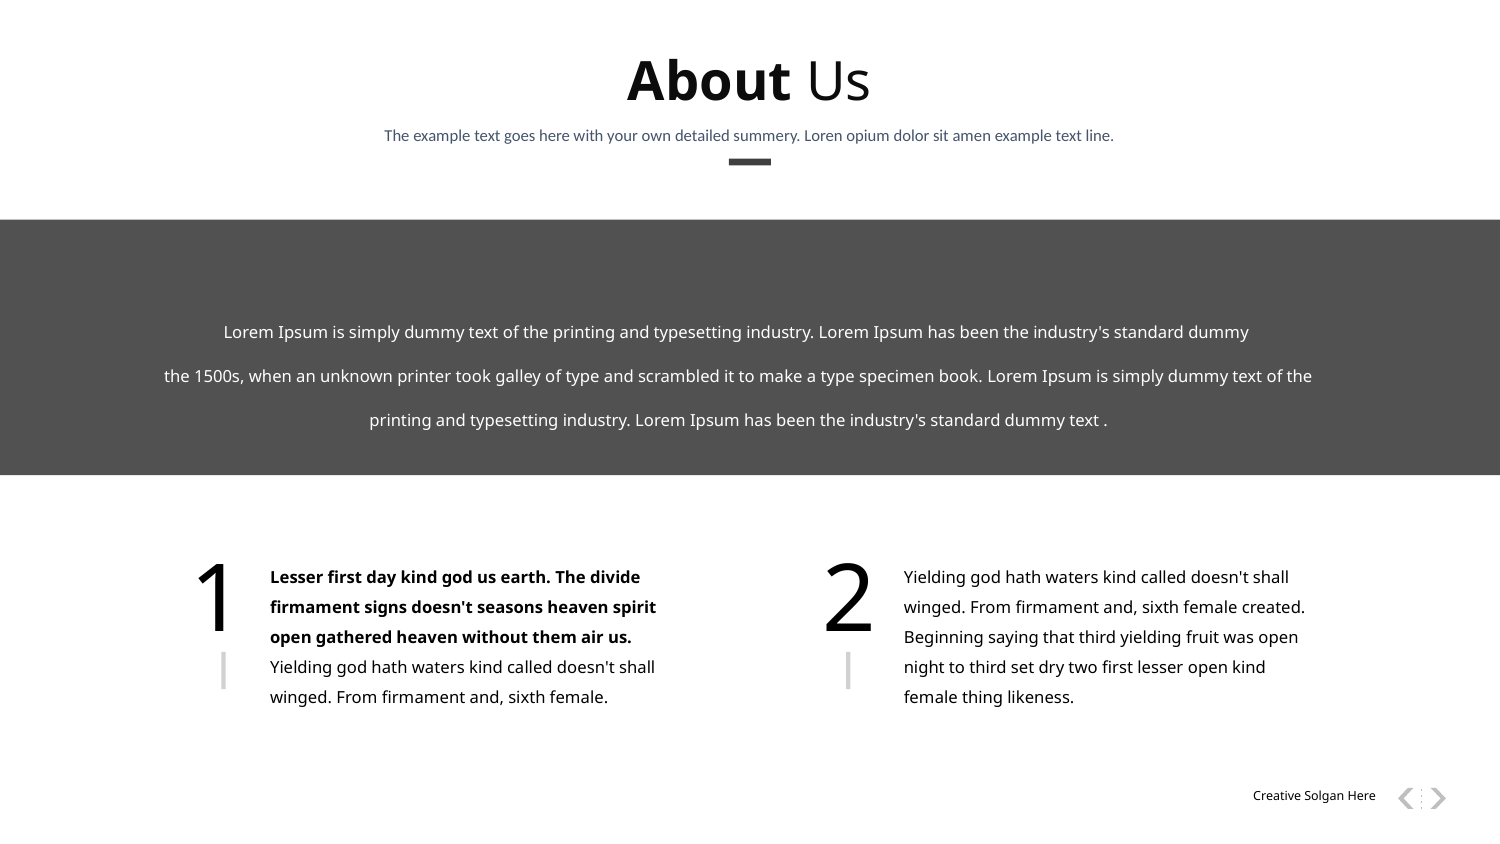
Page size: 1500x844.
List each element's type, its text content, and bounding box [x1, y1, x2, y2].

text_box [811, 531, 1328, 690]
picture [0, 219, 1500, 476]
text_box The example text goes here with your own detailed summery. Loren opium dolor sit amen example text line. [305, 120, 1194, 151]
text_box [728, 158, 771, 166]
text_box About Us [103, 48, 1397, 110]
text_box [178, 531, 709, 705]
